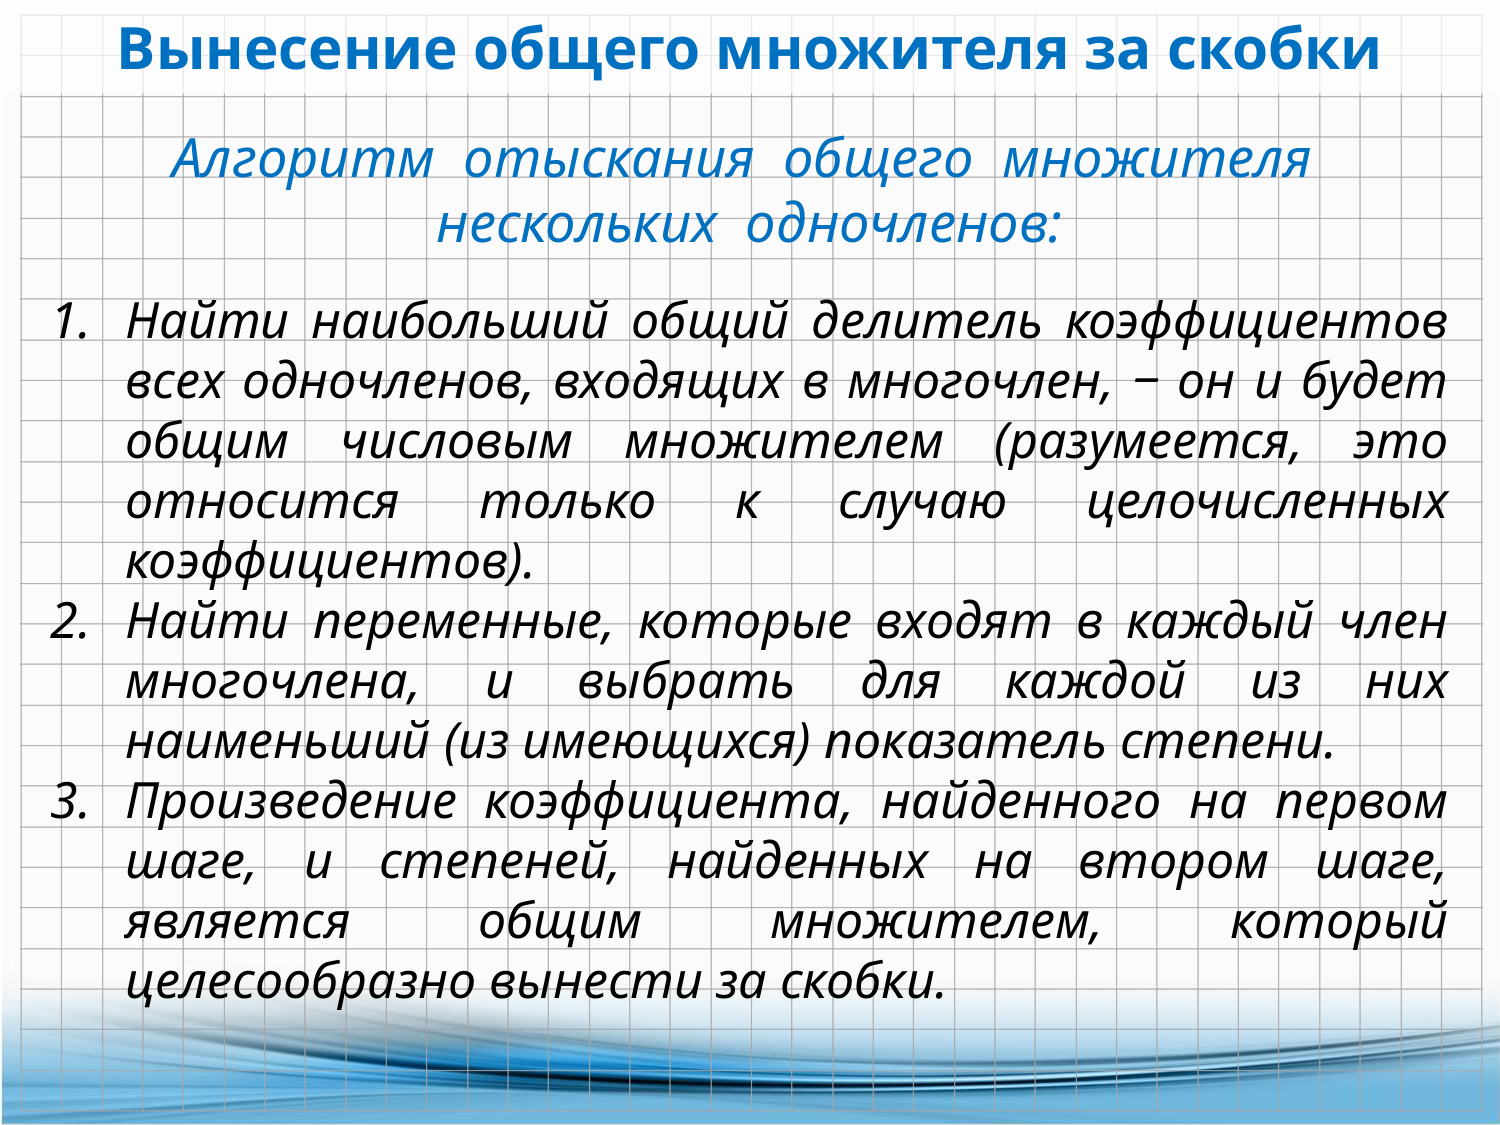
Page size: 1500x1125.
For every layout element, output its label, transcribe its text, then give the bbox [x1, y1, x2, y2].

text_box Найти наибольший общий делитель коэффициентов всех одночленов, входящих в многочлен, ‒ он и будет общим числовым множителем (разумеется, это относится только к случаю целочисленных коэффициентов). Найти переменные, которые входят в каждый член многочлена, и выбрать для каждой из них наименьший (из имеющихся) показатель степени. Произведение коэффициента, найденного на первом шаге, и степеней, найденных на втором шаге, является общим множителем, который целесообразно вынести за скобки. [35, 281, 1464, 1017]
picture [0, 94, 1500, 116]
text_box Алгоритм отыскания общего множителя нескольких одночленов: [0, 116, 1500, 261]
text_box Вынесение общего множителя за скобки [0, 0, 1500, 94]
picture [0, 261, 1500, 1125]
